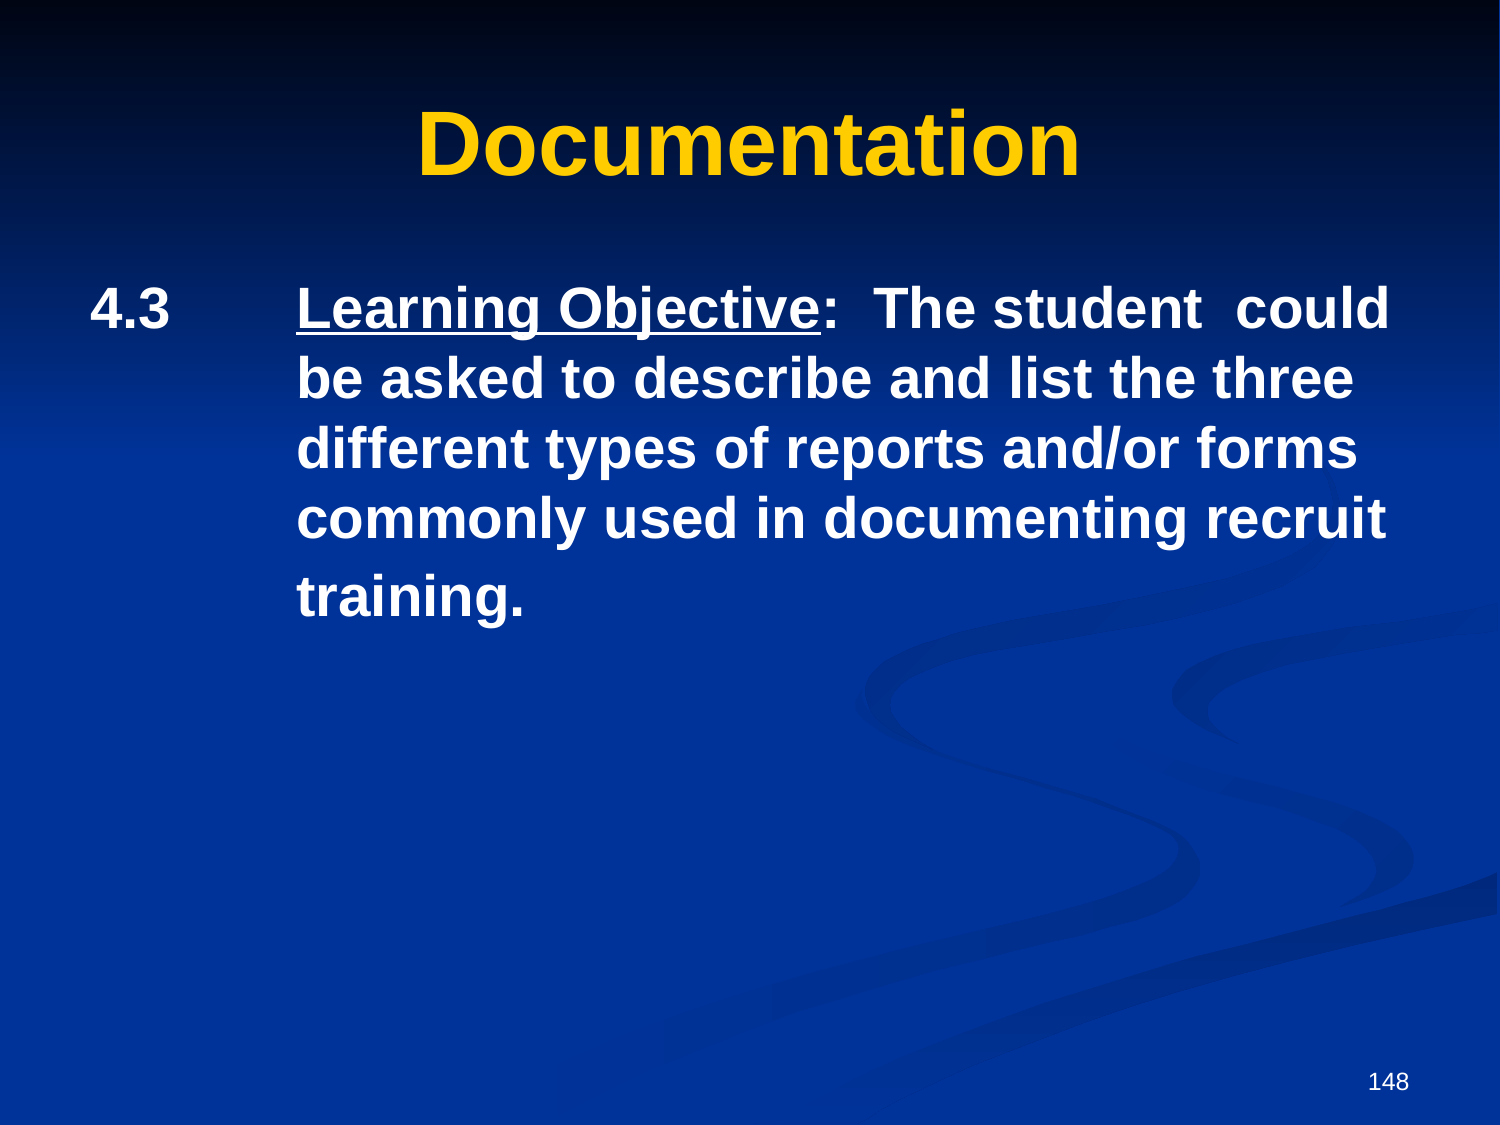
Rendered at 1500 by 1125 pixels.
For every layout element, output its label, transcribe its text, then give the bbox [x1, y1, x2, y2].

slide_number 148 [1074, 1024, 1426, 1104]
title Documentation [74, 44, 1426, 233]
list 4.3 Learning Objective: The student could be asked to describe and list the three different types of reports and/or forms commonly used in documenting recruit training. [74, 262, 1426, 1006]
